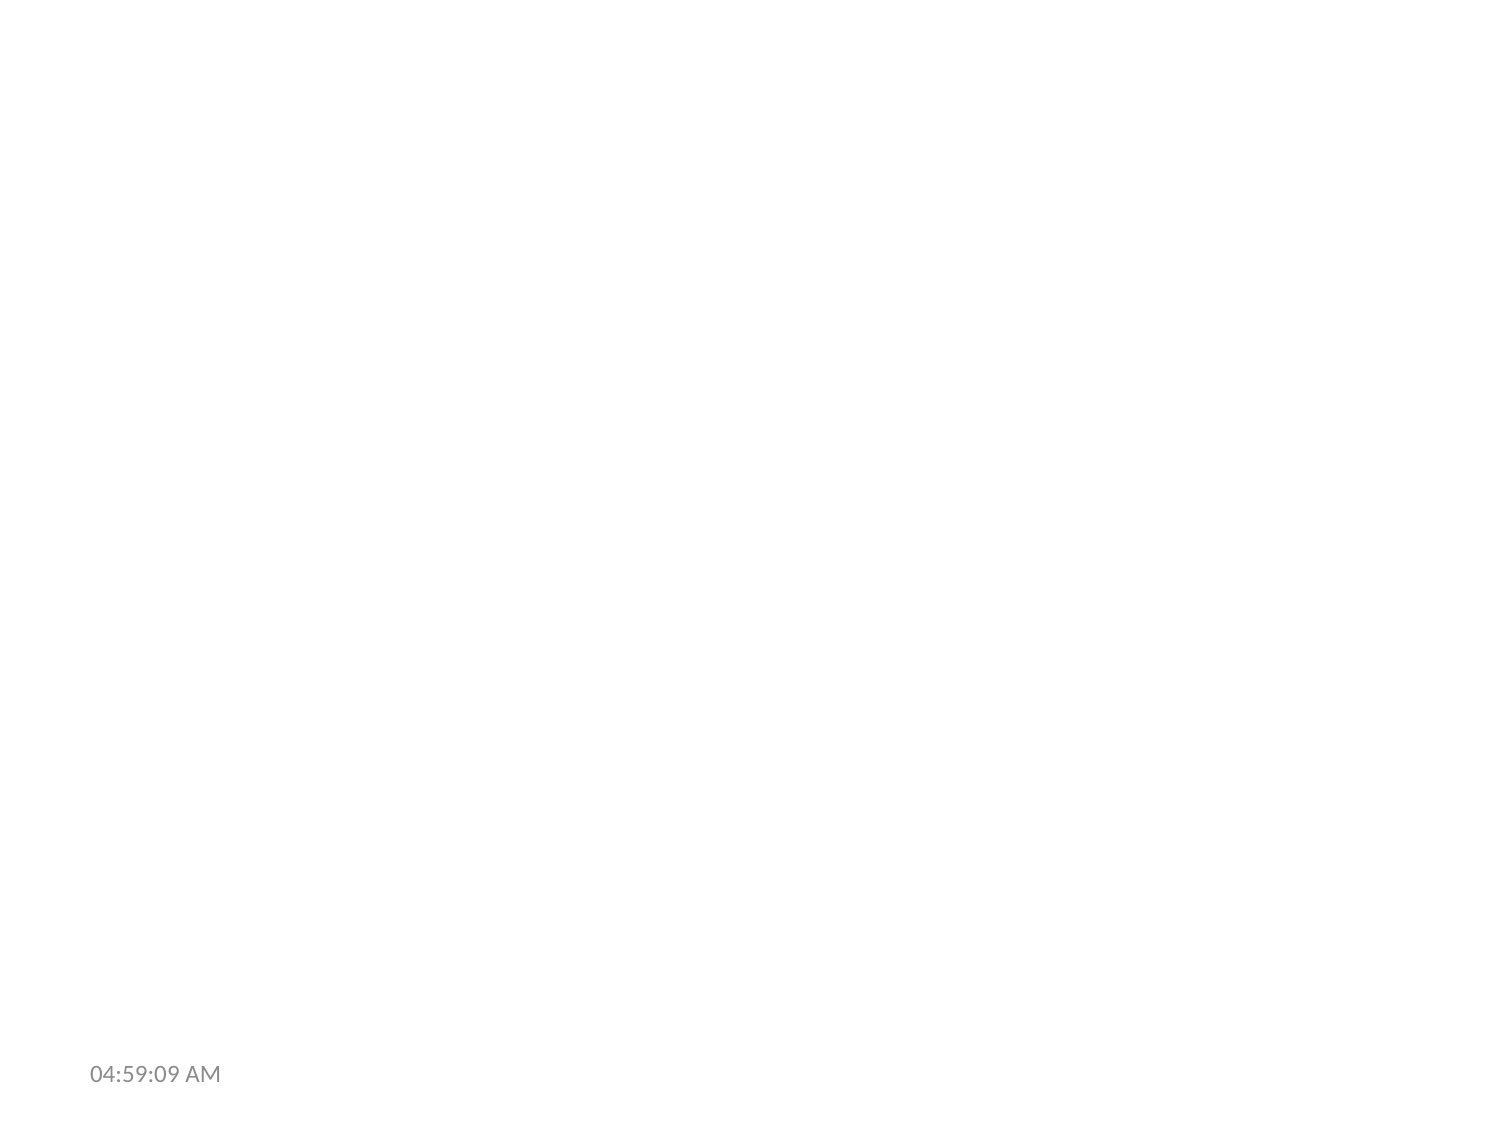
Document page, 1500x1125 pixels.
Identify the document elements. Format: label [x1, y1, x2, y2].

slide_number [75, 1042, 425, 1103]
